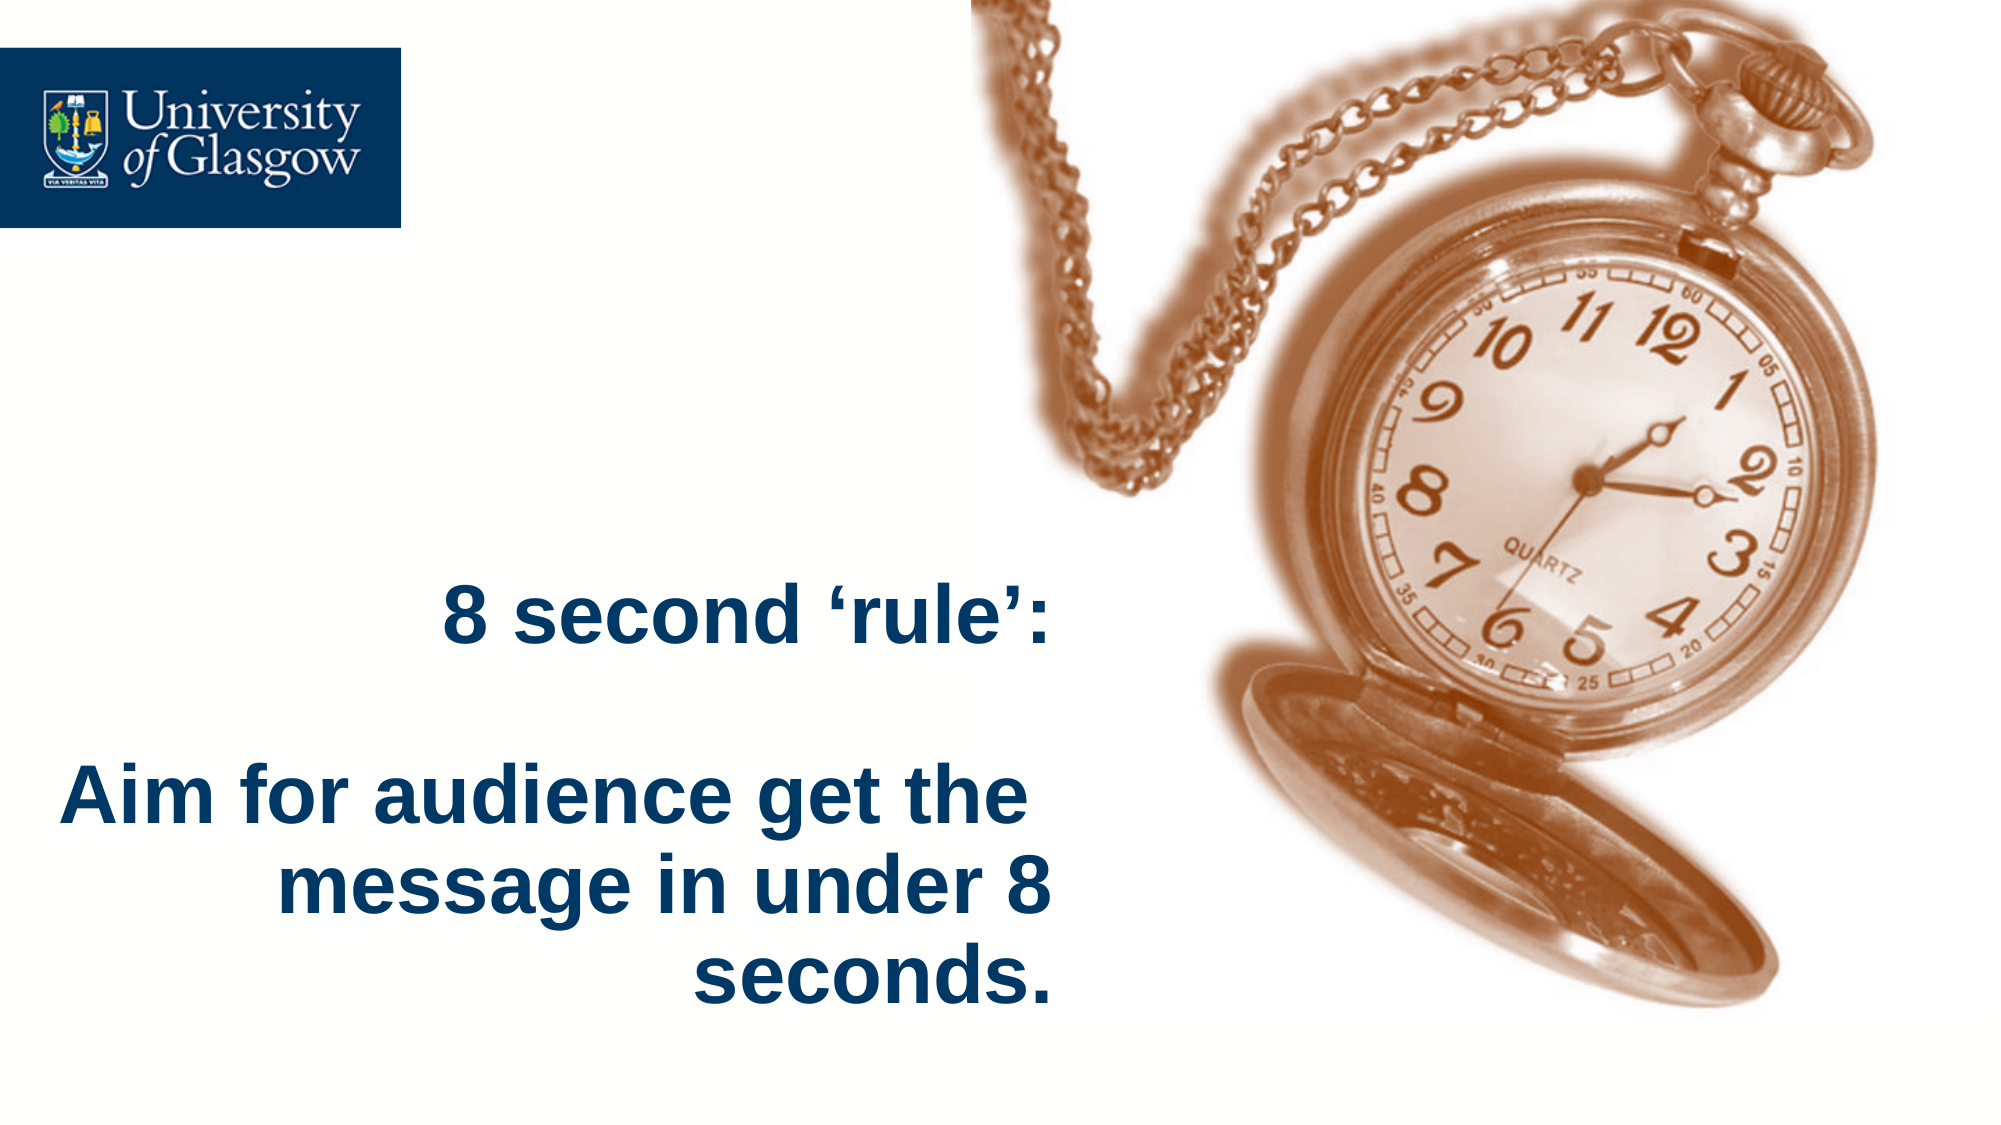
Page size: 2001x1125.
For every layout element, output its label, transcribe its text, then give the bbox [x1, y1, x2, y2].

title 8 second ‘rule’: Aim for audience get the message in under 8 seconds. [39, 564, 1069, 1088]
picture [0, 0, 2000, 1125]
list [970, 0, 1993, 1021]
